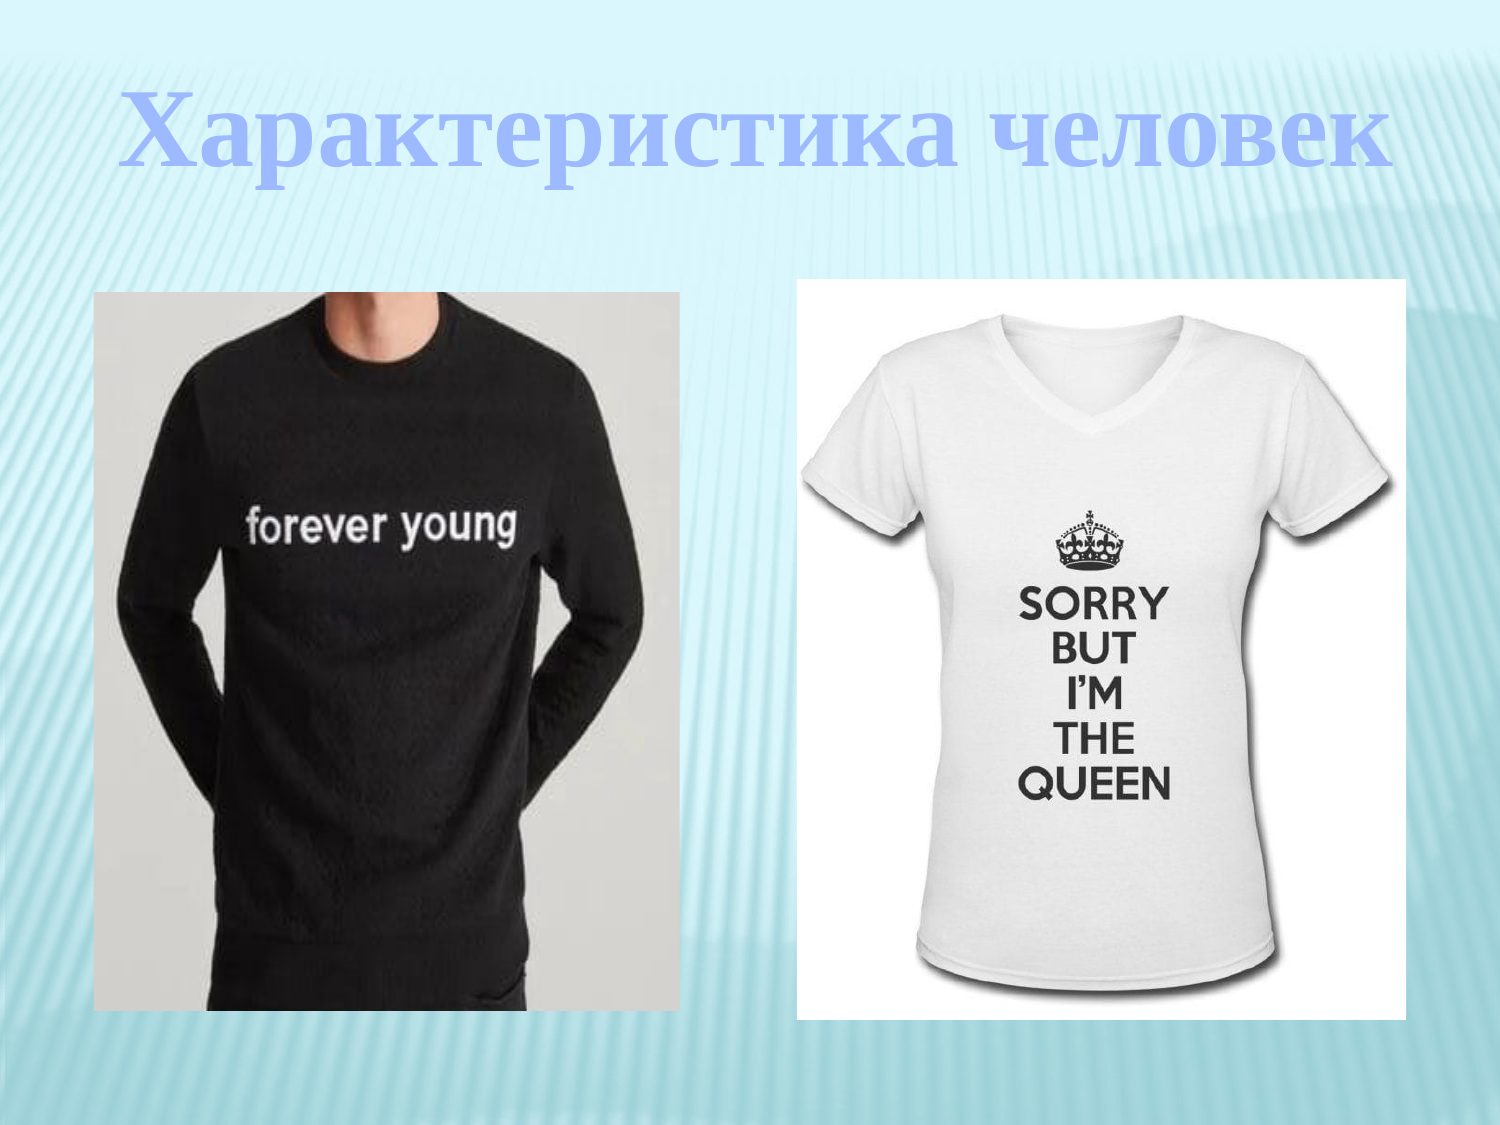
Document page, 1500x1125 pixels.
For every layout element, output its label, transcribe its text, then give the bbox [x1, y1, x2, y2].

picture [796, 278, 1407, 1020]
text_box Характеристика человек [81, 46, 1430, 197]
picture [93, 292, 680, 1011]
